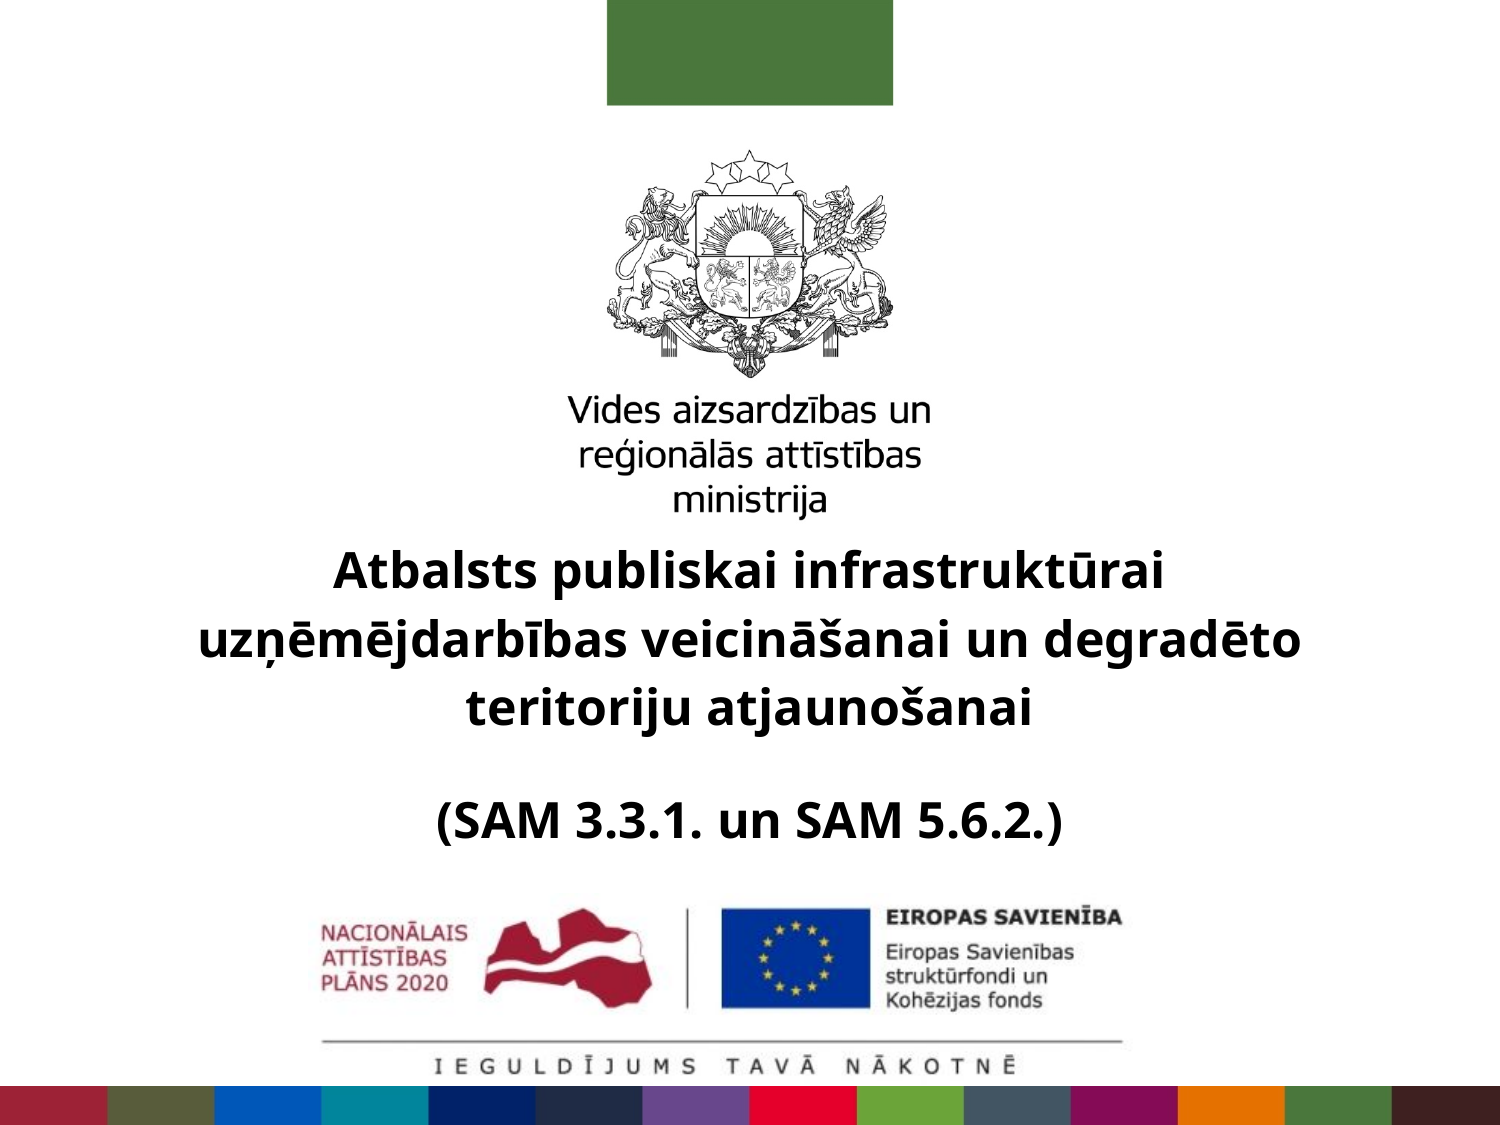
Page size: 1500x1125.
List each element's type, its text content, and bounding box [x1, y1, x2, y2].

picture [440, 0, 1060, 527]
title Atbalsts publiskai infrastruktūrai uzņēmējdarbības veicināšanai un degradēto teritoriju atjaunošanai (SAM 3.3.1. un SAM 5.6.2.) Reģionālais seminārs Jelgavā, 19.11.2015. [112, 527, 1388, 1084]
picture [0, 892, 1500, 1125]
